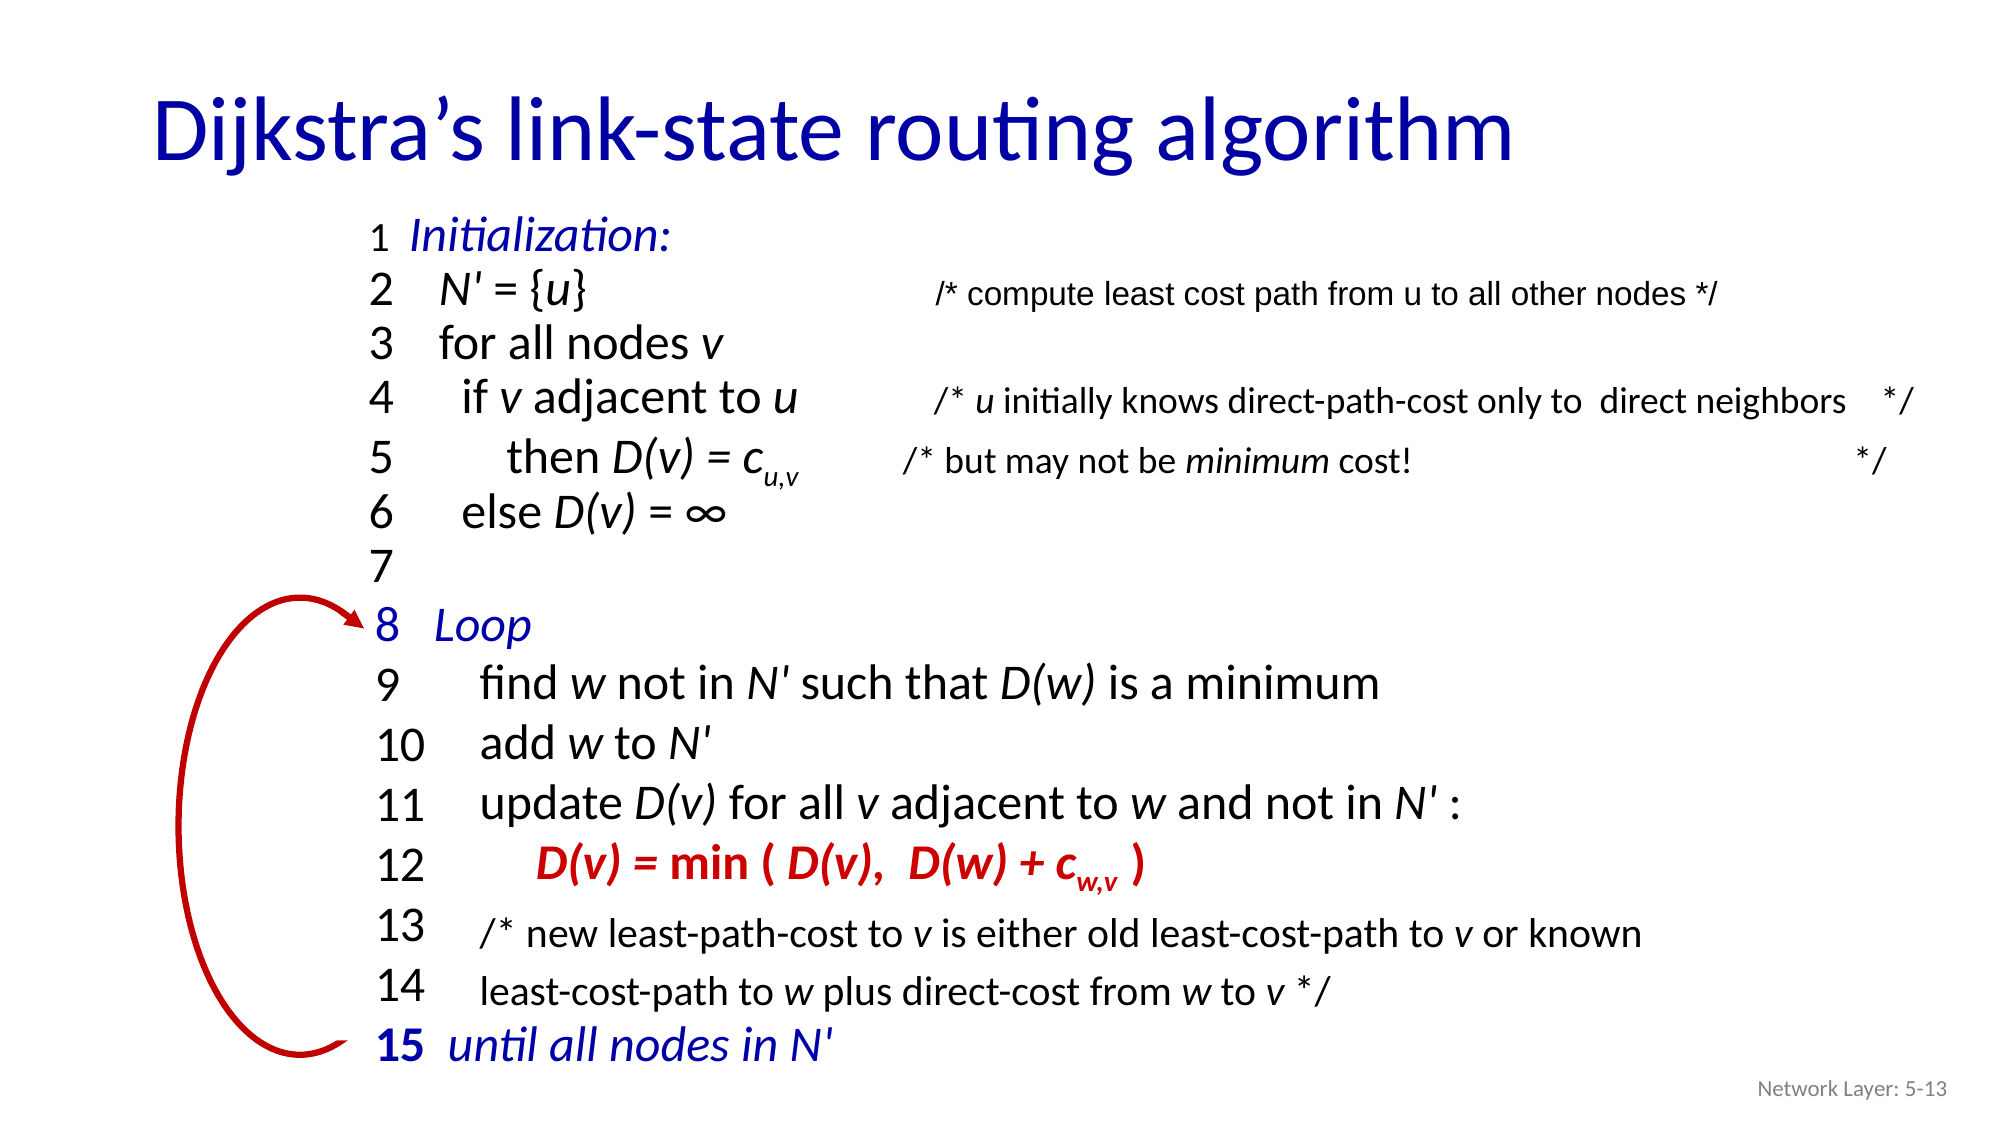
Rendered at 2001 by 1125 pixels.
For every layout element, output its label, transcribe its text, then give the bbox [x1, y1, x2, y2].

text_box 1 Initialization: 2 N' = {u} /* compute least cost path from u to all other nodes */ 3 for all nodes v 4 if v adjacent to u /* u initially knows direct-path-cost only to direct neighbors */ 5 then D(v) = cu,v /* but may not be minimum cost! */ 6 else D(v) = ∞ 7 [353, 201, 1962, 602]
text_box find w not in N' such that D(w) is a minimum add w to N' update D(v) for all v adjacent to w and not in N' : D(v) = min ( D(v), D(w) + cw,v ) /* new least-path-cost to v is either old least-cost-path to v or known least-cost-path to w plus direct-cost from w to v */ [464, 581, 1668, 1022]
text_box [178, 597, 453, 1055]
slide_number Network Layer: 5-13 [1512, 1056, 1963, 1117]
title Dijkstra’s link-state routing algorithm [137, 57, 1752, 204]
text_box 8 Loop 9 10 11 12 13 14 15 until all nodes in N' [360, 524, 860, 1079]
